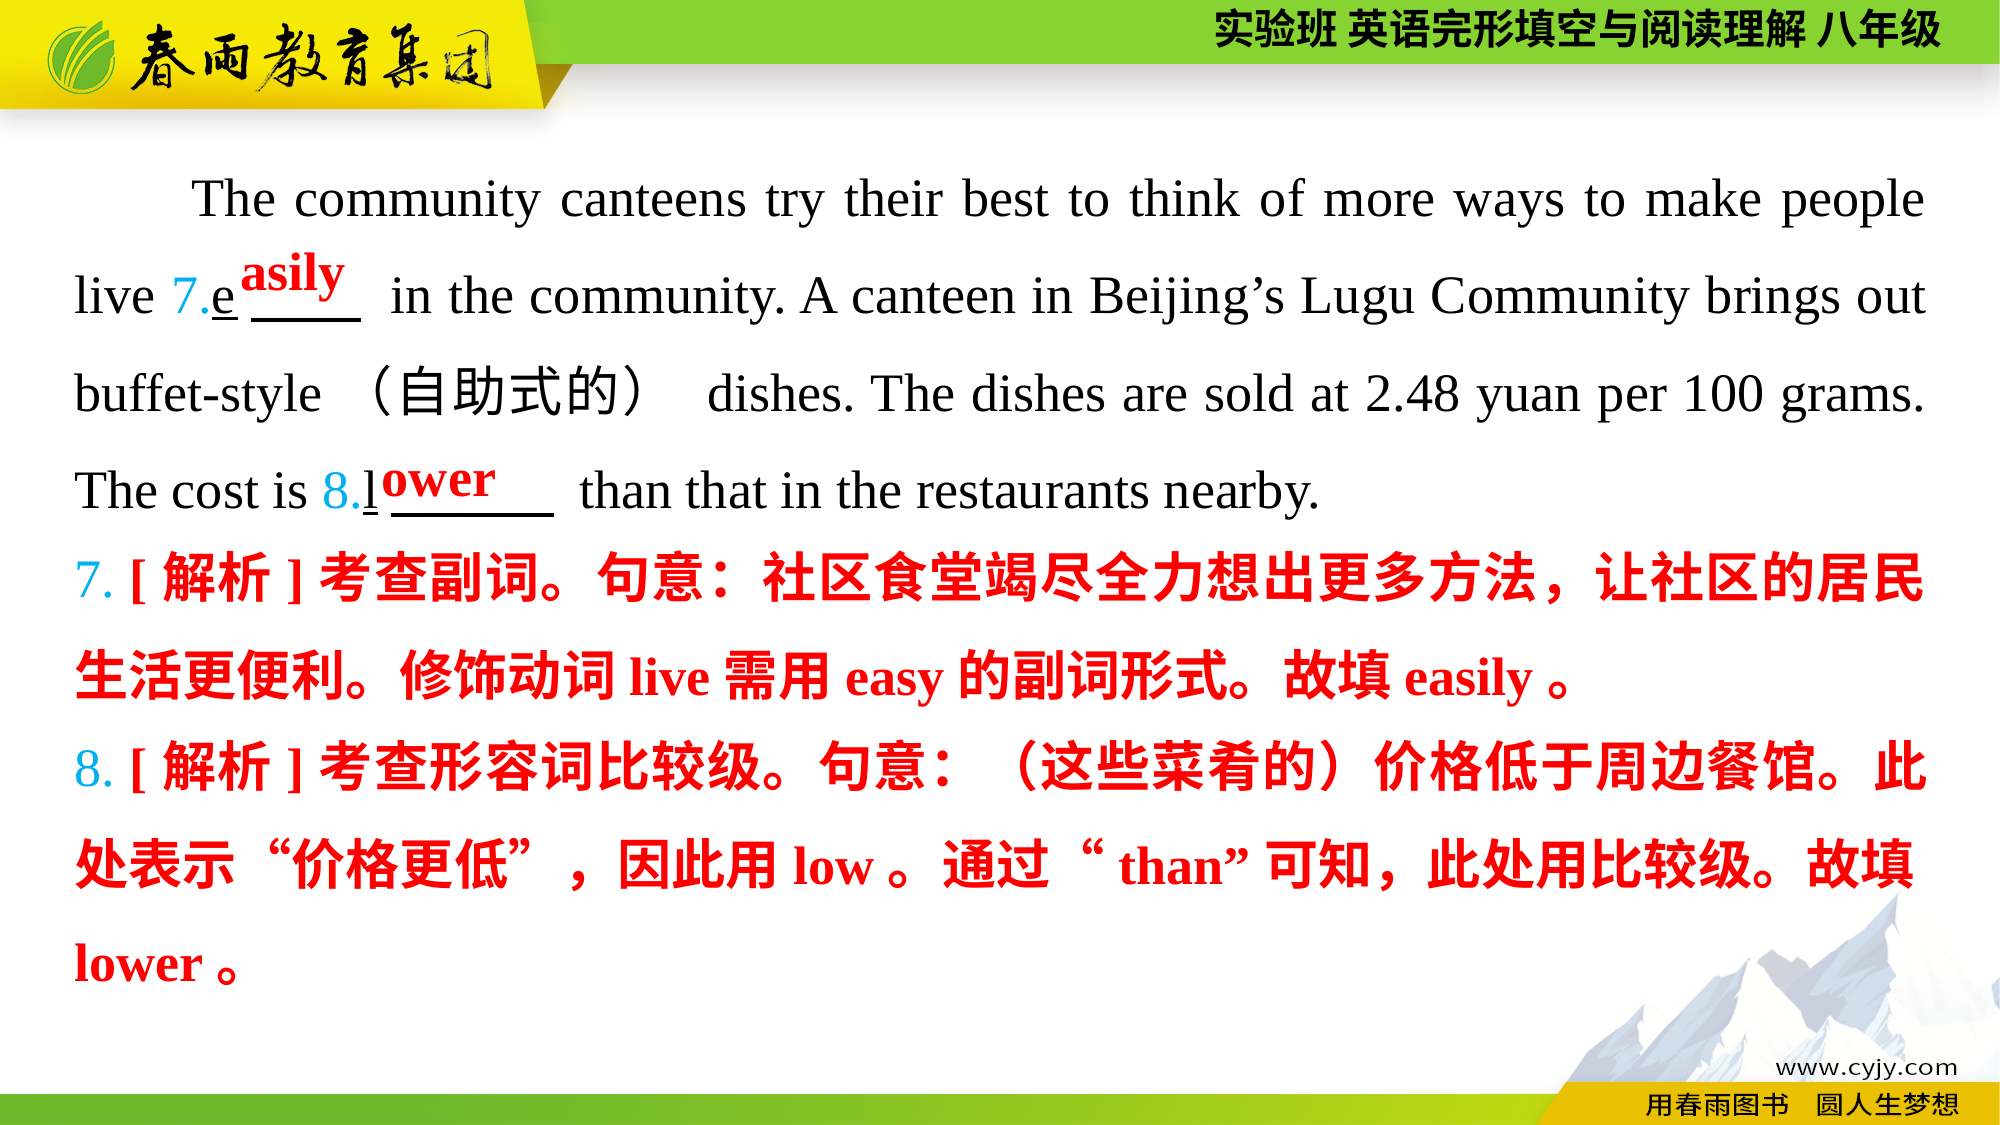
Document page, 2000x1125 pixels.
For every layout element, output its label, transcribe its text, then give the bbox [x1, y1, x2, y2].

text_box asily [225, 228, 361, 309]
text_box 7. [解析]考查副词。句意：社区食堂竭尽全力想出更多方法，让社区的居民生活更便利。修饰动词live需用easy的副词形式。故填easily。 [59, 503, 1944, 692]
text_box ower [366, 435, 512, 503]
list The community canteens try their best to think of more ways to make people live 7.e in the community. A canteen in Beijing’s Lugu Community brings out buffet-style（自助式的） dishes. The dishes are sold at 2.48 yuan per 100 grams. The cost is 8.l than that in the restaurants nearby. [59, 122, 1944, 503]
text_box 8. [解析]考查形容词比较级。句意：（这些菜肴的）价格低于周边餐馆。此处表示“价格更低”，因此用low。通过“than”可知，此处用比较级。故填lower。 [59, 692, 1944, 1000]
picture [0, 0, 2000, 1125]
